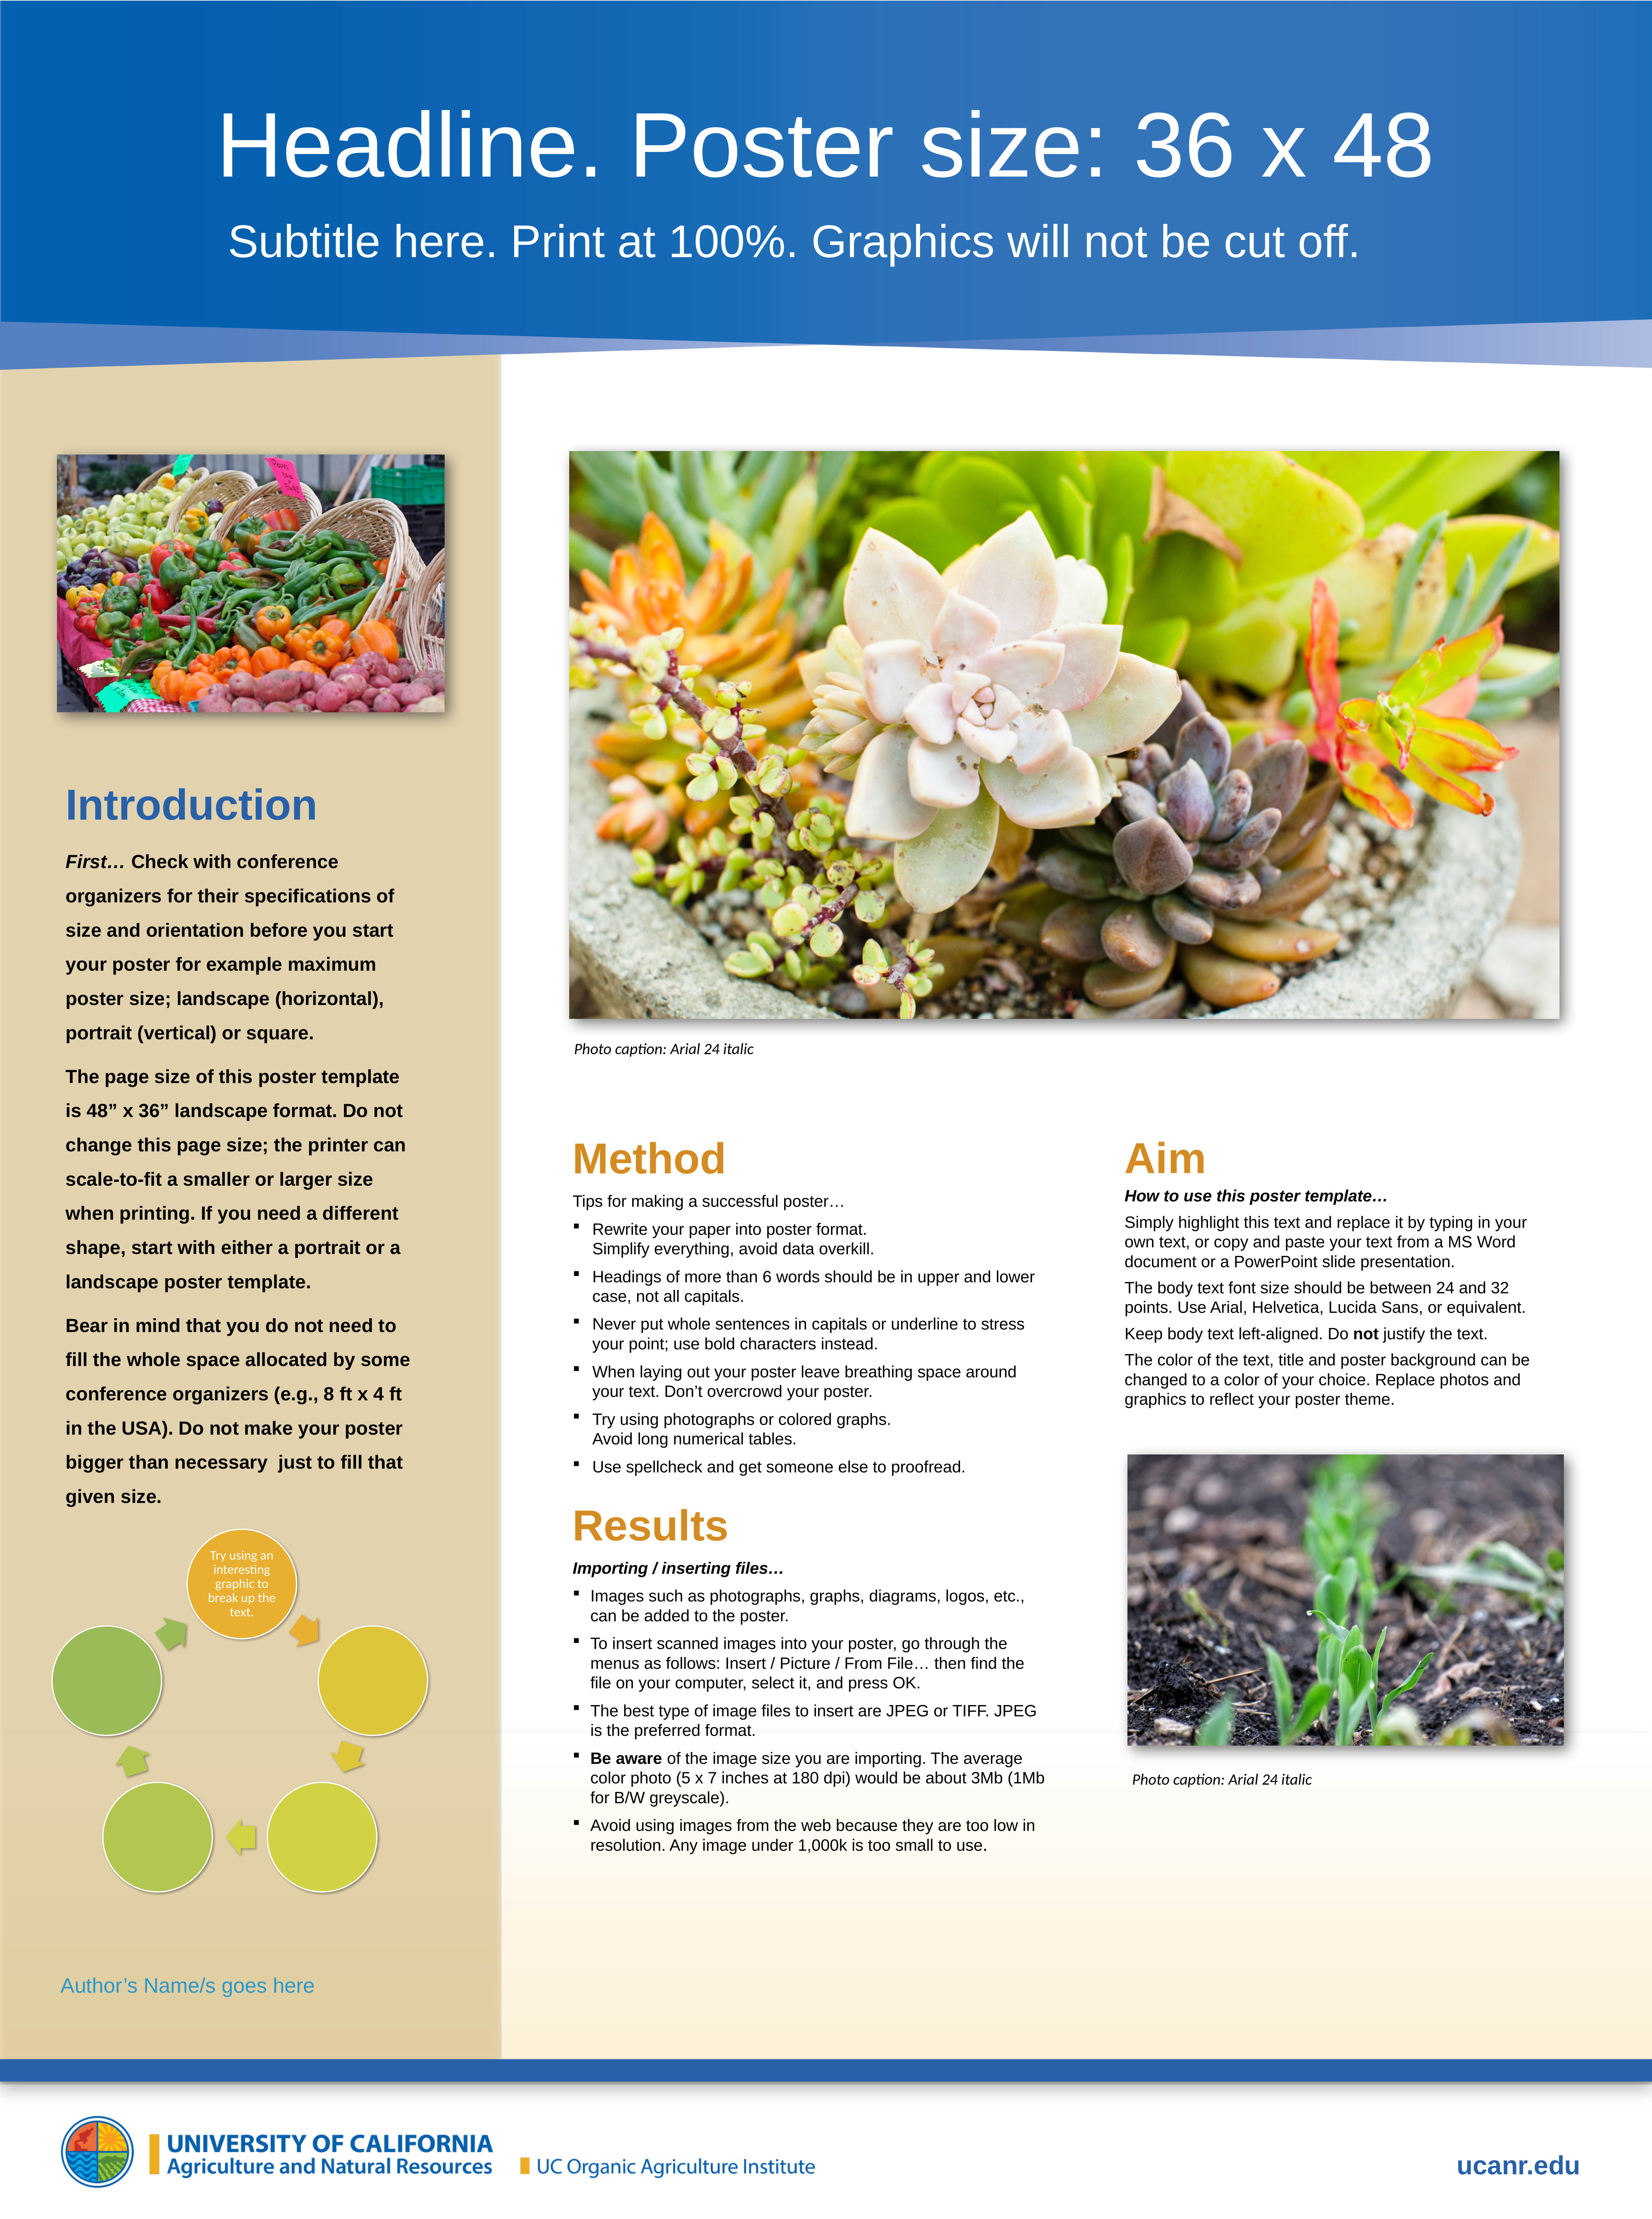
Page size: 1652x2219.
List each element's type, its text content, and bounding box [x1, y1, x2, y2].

picture [0, 1, 1652, 382]
text_box Author’s Name/s goes here [42, 1953, 445, 2019]
text_box Aim How to use this poster template… Simply highlight this text and replace it by typing in your own text, or copy and paste your text from a MS Word document or a PowerPoint slide presentation. The body text font size should be between 24 and 32 points. Use Arial, Helvetica, Lucida Sans, or equivalent. Keep body text left-aligned. Do not justify the text. The color of the text, title and poster background can be changed to a color of your choice. Replace photos and graphics to reflect your poster theme. [1120, 1127, 1556, 1411]
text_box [52, 1456, 428, 1965]
picture [569, 451, 1559, 1019]
text_box Introduction First… Check with conference organizers for their specifications of size and orientation before you start your poster for example maximum poster size; landscape (horizontal), portrait (vertical) or square. The page size of this poster template is 48” x 36” landscape format. Do not change this page size; the printer can scale-to-fit a smaller or larger size when printing. If you need a different shape, start with either a portrait or a landscape poster template. Bear in mind that you do not need to fill the whole space allocated by some conference organizers (e.g., 8 ft x 4 ft in the USA). Do not make your poster bigger than necessary just to fill that given size. [41, 738, 445, 1545]
text_box [502, 1733, 1652, 2058]
text_box [0, 2059, 1652, 2082]
picture [33, 2084, 919, 2216]
text_box Photo caption: Arial 24 italic [569, 1036, 1538, 1060]
picture [1127, 1454, 1564, 1746]
text_box [0, 385, 500, 2058]
text_box Method Tips for making a successful poster… Rewrite your paper into poster format. Simplify everything, avoid data overkill. Headings of more than 6 words should be in upper and lower case, not all capitals. Never put whole sentences in capitals or underline to stress your point; use bold characters instead. When laying out your poster leave breathing space around your text. Don’t overcrowd your poster. Try using photographs or colored graphs. Avoid long numerical tables. Use spellcheck and get someone else to proofread. Results Importing / inserting files… Images such as photographs, graphs, diagrams, logos, etc., can be added to the poster. To insert scanned images into your poster, go through the menus as follows: Insert / Picture / From File… then find the file on your computer, select it, and press OK. The best type of image files to insert are JPEG or TIFF. JPEG is the preferred format. Be aware of the image size you are importing. The average color photo (5 x 7 inches at 180 dpi) would be about 3Mb (1Mb for B/W greyscale). Avoid using images from the web because they are too low in resolution. Any image under 1,000k is too small to use. [547, 1104, 1073, 1901]
text_box Photo caption: Arial 24 italic [1127, 1766, 1652, 1790]
picture [57, 455, 445, 712]
text_box ucanr.edu [1037, 2146, 1585, 2182]
